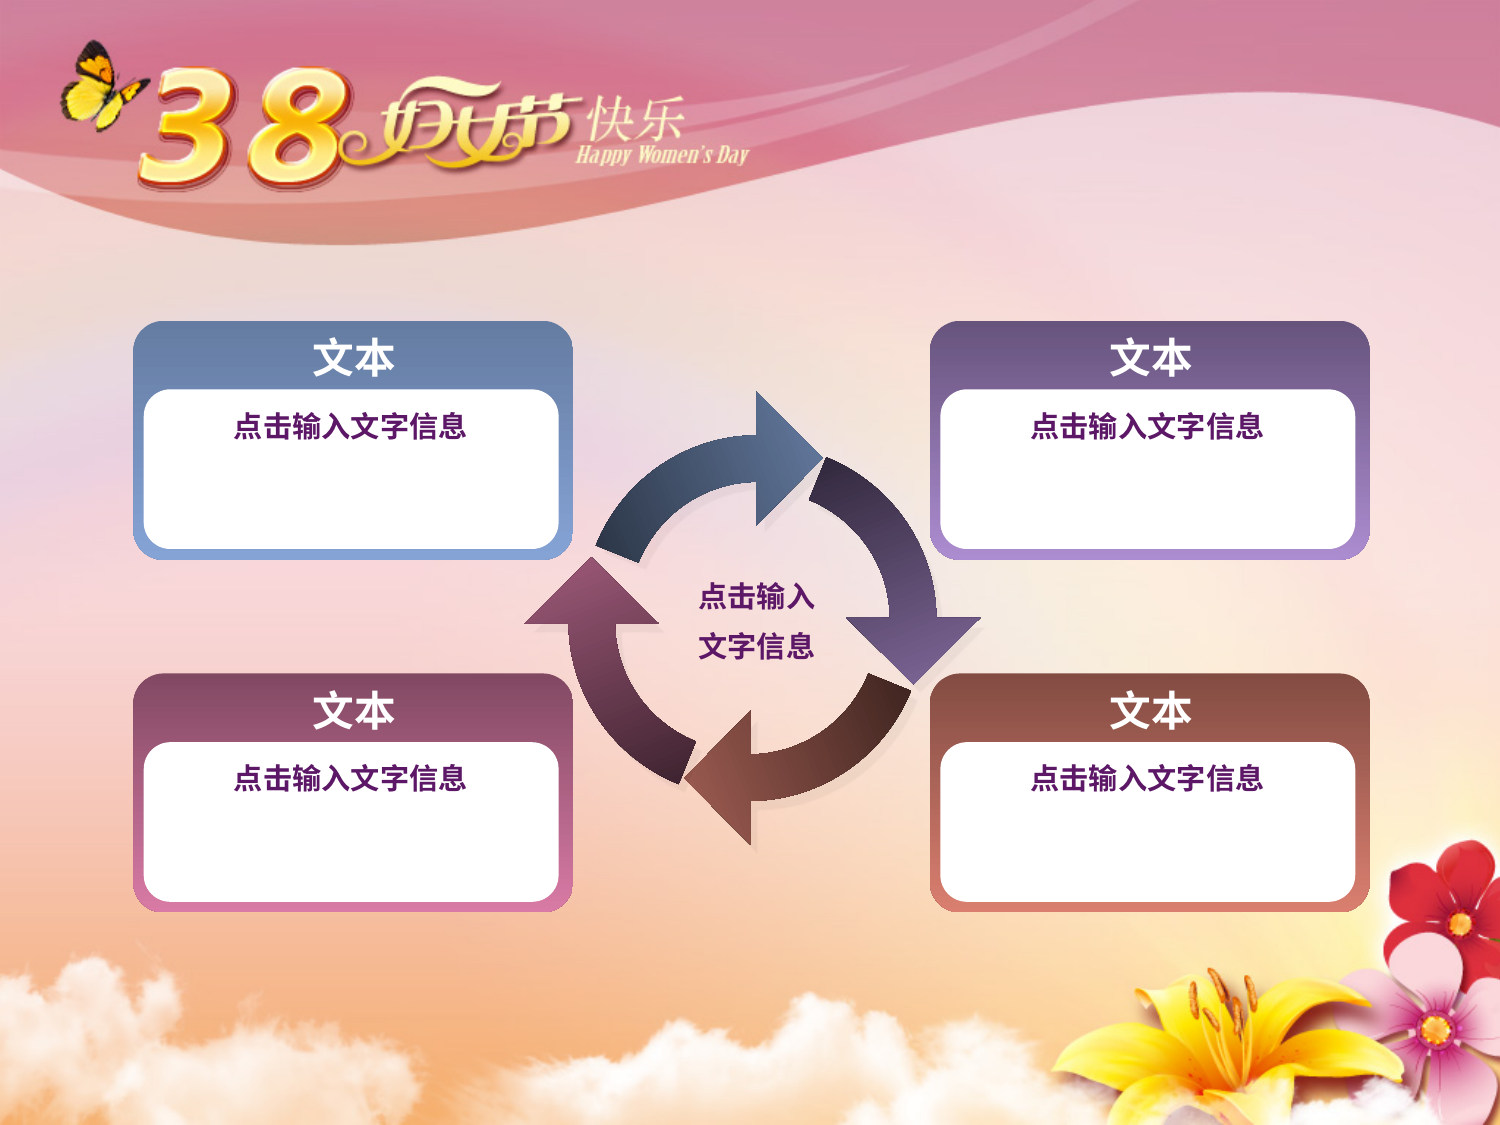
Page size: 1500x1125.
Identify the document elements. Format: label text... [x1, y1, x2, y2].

text_box [143, 389, 559, 549]
text_box 点击输入文字信息 [151, 753, 550, 803]
text_box [133, 320, 574, 560]
text_box [929, 673, 1370, 913]
text_box 点击输入文字信息 [948, 400, 1347, 451]
text_box 点击输入文字信息 [948, 753, 1347, 803]
text_box 文本 [231, 324, 478, 390]
text_box [143, 742, 559, 902]
text_box 文本 [231, 677, 478, 742]
text_box 文本 [1028, 324, 1275, 390]
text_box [567, 434, 937, 802]
text_box 点击输入文字信息 [151, 400, 550, 451]
text_box [940, 389, 1356, 549]
picture [0, 0, 1500, 1125]
text_box [133, 673, 574, 913]
text_box [940, 742, 1356, 902]
text_box [929, 320, 1370, 560]
text_box 文本 [1028, 677, 1275, 742]
